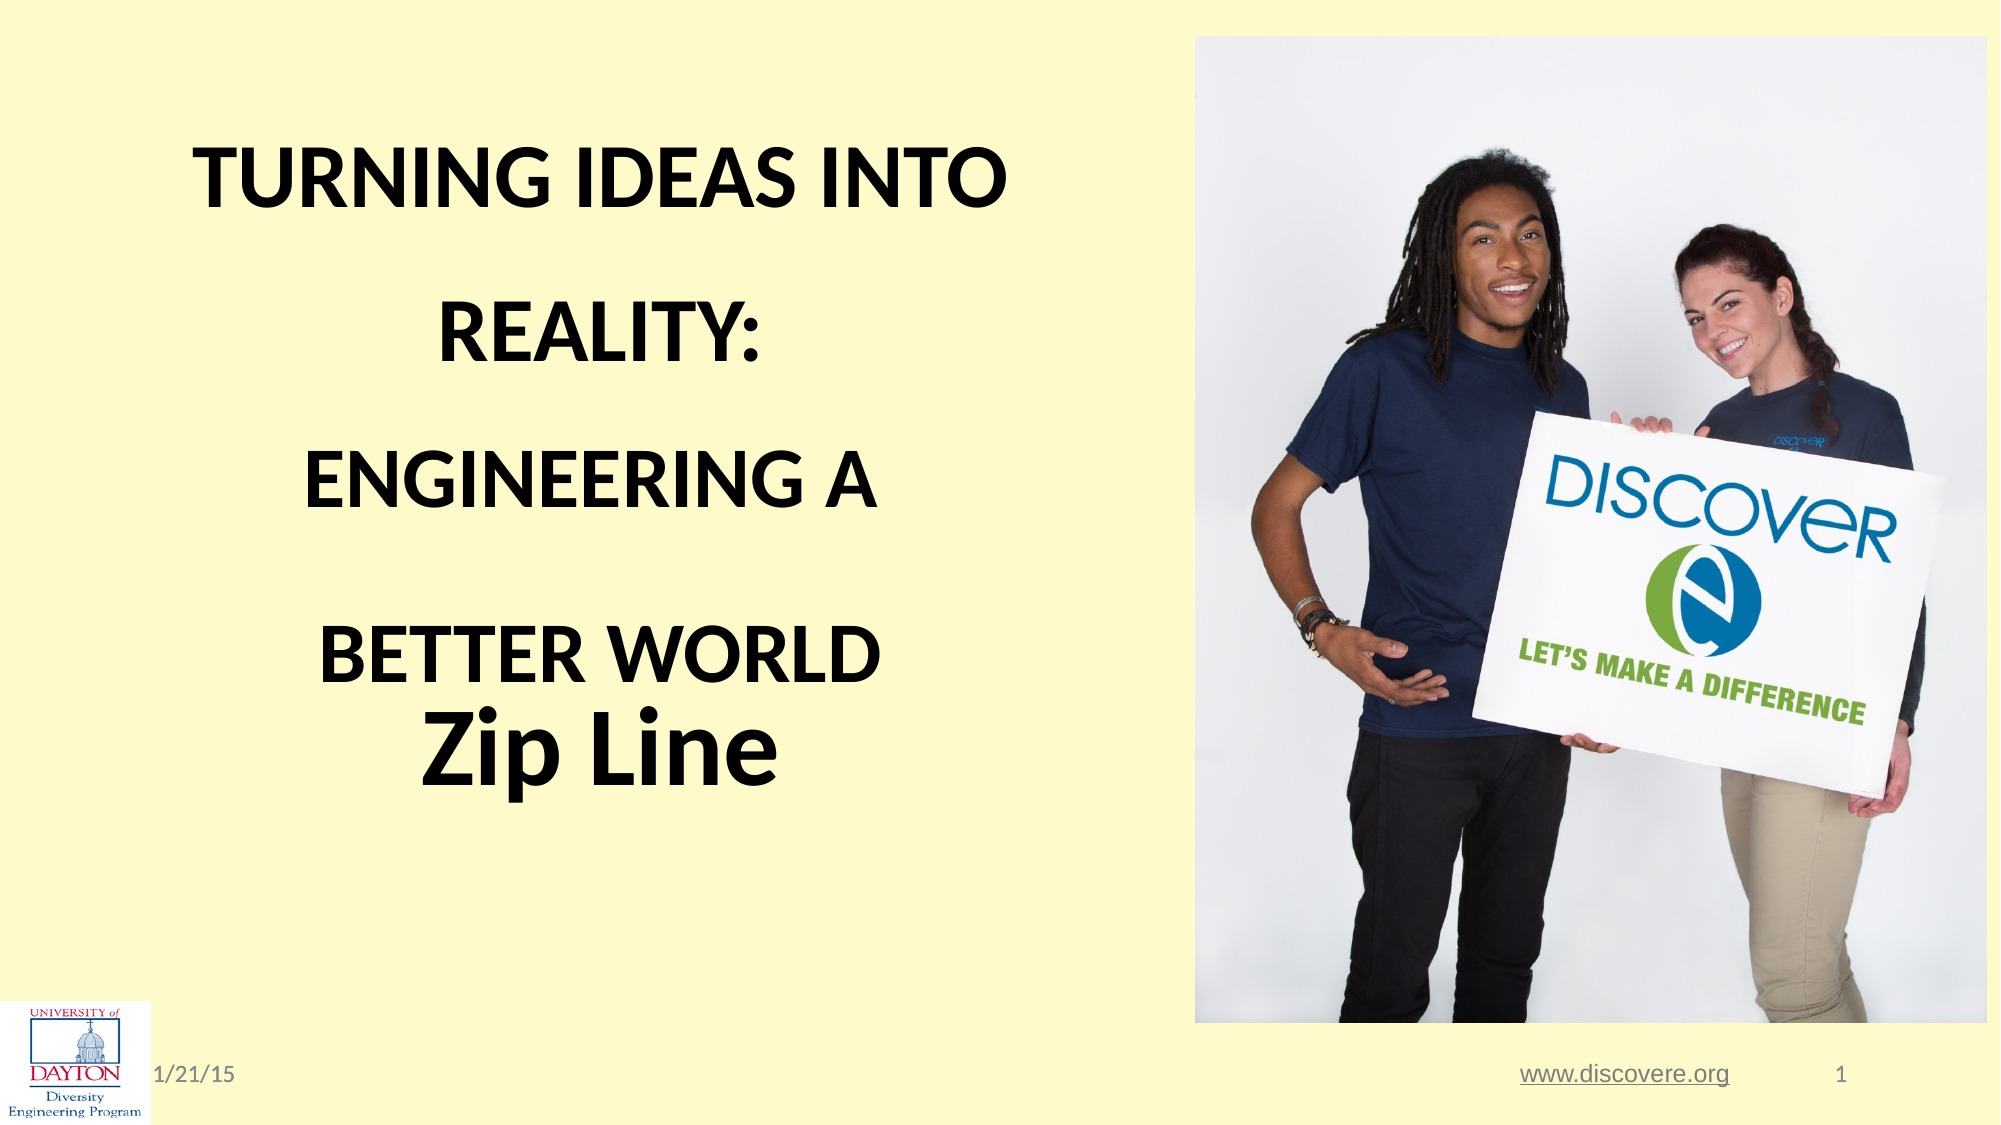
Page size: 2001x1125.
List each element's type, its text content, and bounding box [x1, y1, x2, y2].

subtitle Zip Line [125, 707, 1077, 952]
text_box www.discovere.org [1504, 1049, 1806, 1095]
text_box TURNING IDEAS INTO REALITY: ENGINEERING A BETTER WORLD [25, 392, 1177, 707]
picture [1195, 35, 1987, 1023]
picture [0, 1001, 151, 1125]
